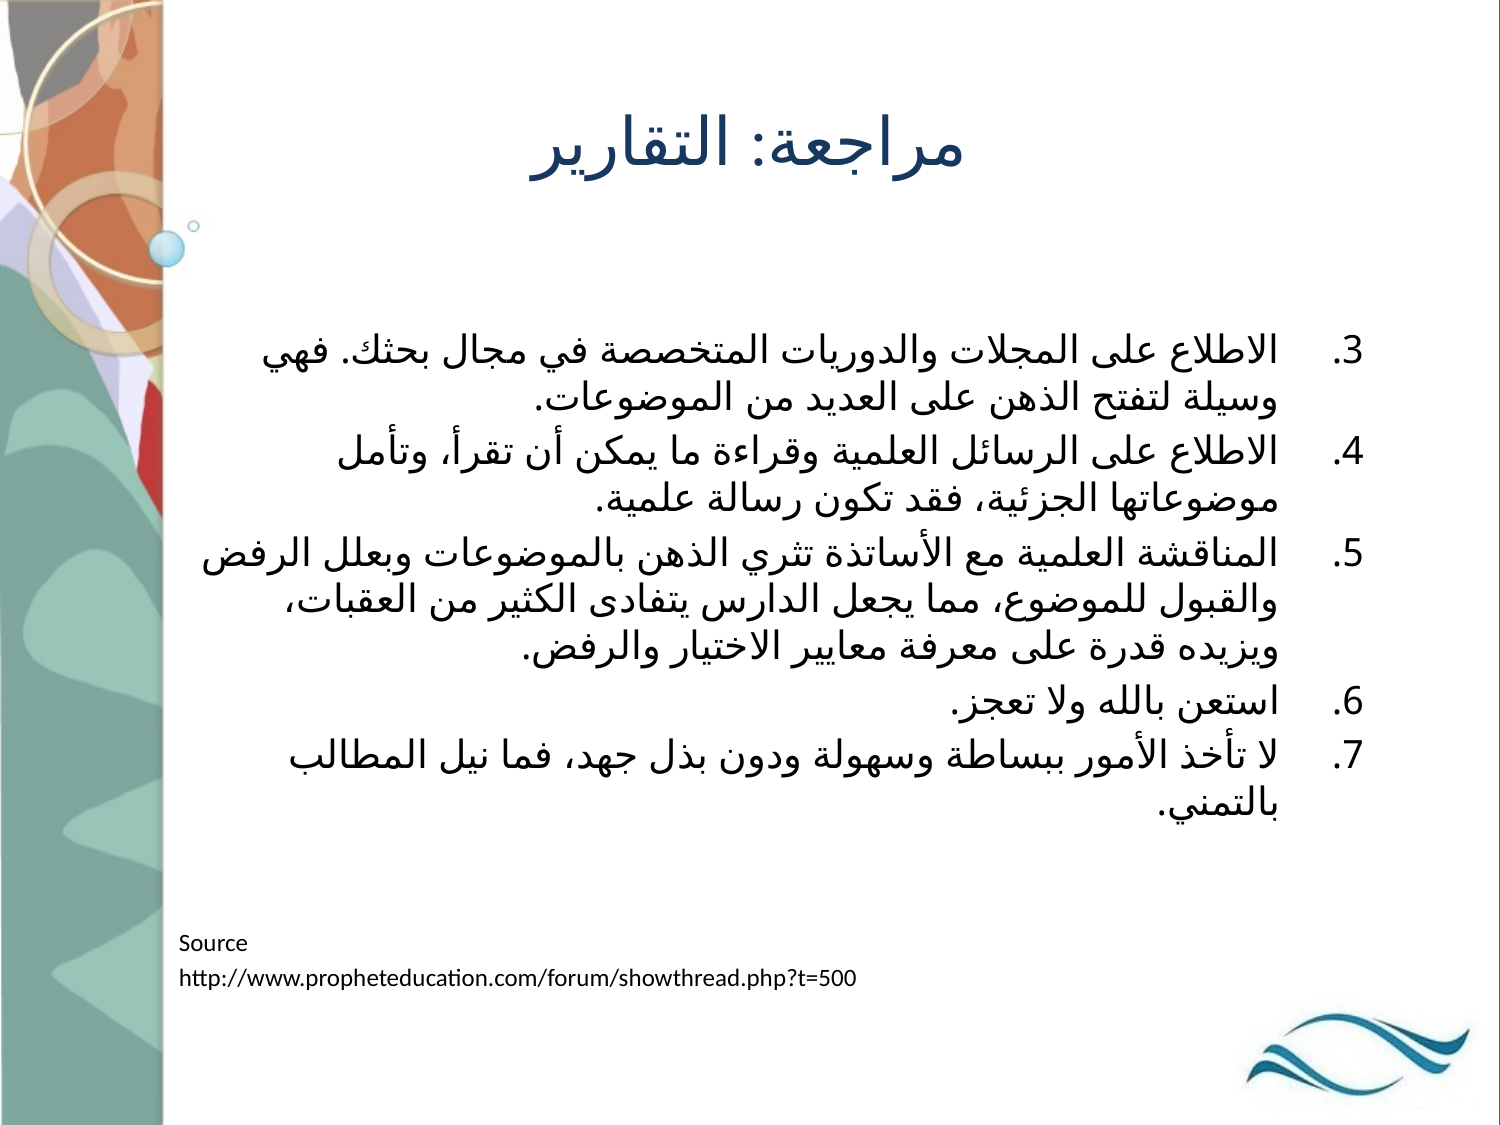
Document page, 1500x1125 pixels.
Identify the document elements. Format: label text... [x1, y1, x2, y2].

picture [0, 0, 1500, 1125]
title مراجعة: التقارير [75, 45, 1425, 233]
list الاطلاع على المجلات والدوريات المتخصصة في مجال بحثك. فهي وسيلة لتفتح الذهن على العديد من الموضوعات. الاطلاع على الرسائل العلمية وقراءة ما يمكن أن تقرأ، وتأمل موضوعاتها الجزئية، فقد تكون رسالة علمية. المناقشة العلمية مع الأساتذة تثري الذهن بالموضوعات وبعلل الرفض والقبول للموضوع، مما يجعل الدارس يتفادى الكثير من العقبات، ويزيده قدرة على معرفة معايير الاختيار والرفض. استعن بالله ولا تعجز. لا تأخذ الأمور ببساطة وسهولة ودون بذل جهد، فما نيل المطالب بالتمني. Source http://www.propheteducation.com/forum/showthread.php?t=500 [164, 262, 1425, 1005]
